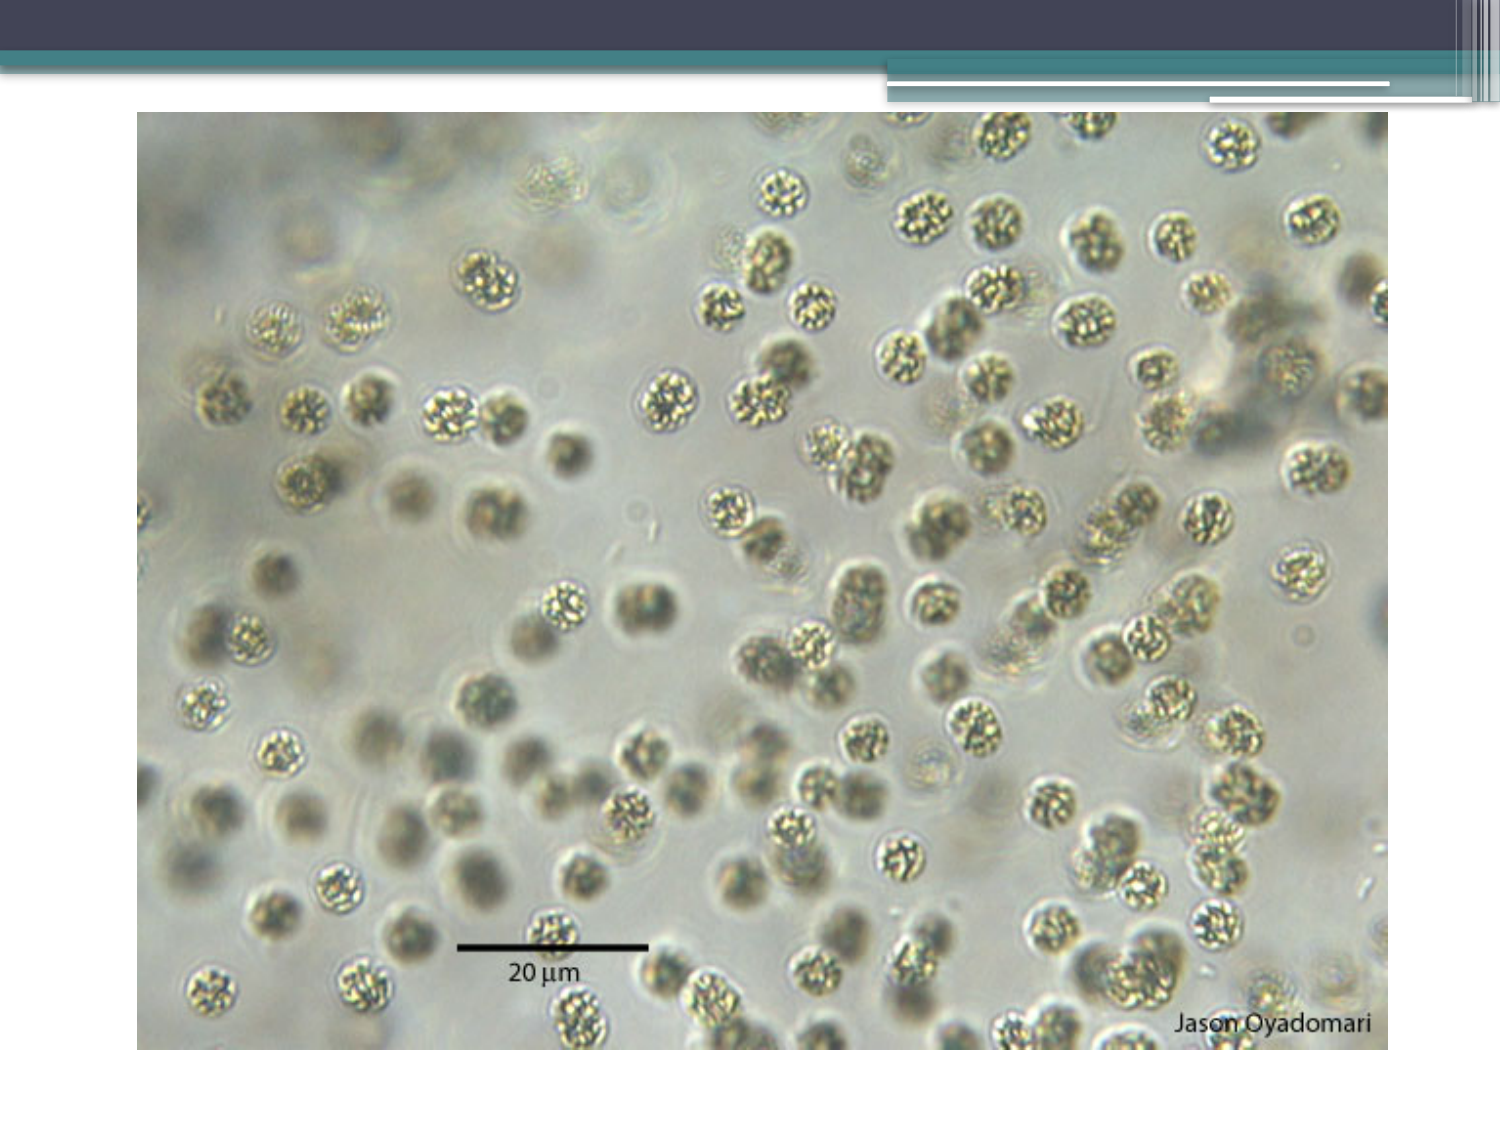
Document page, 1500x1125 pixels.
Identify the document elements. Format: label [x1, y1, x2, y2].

picture [137, 112, 1388, 1051]
